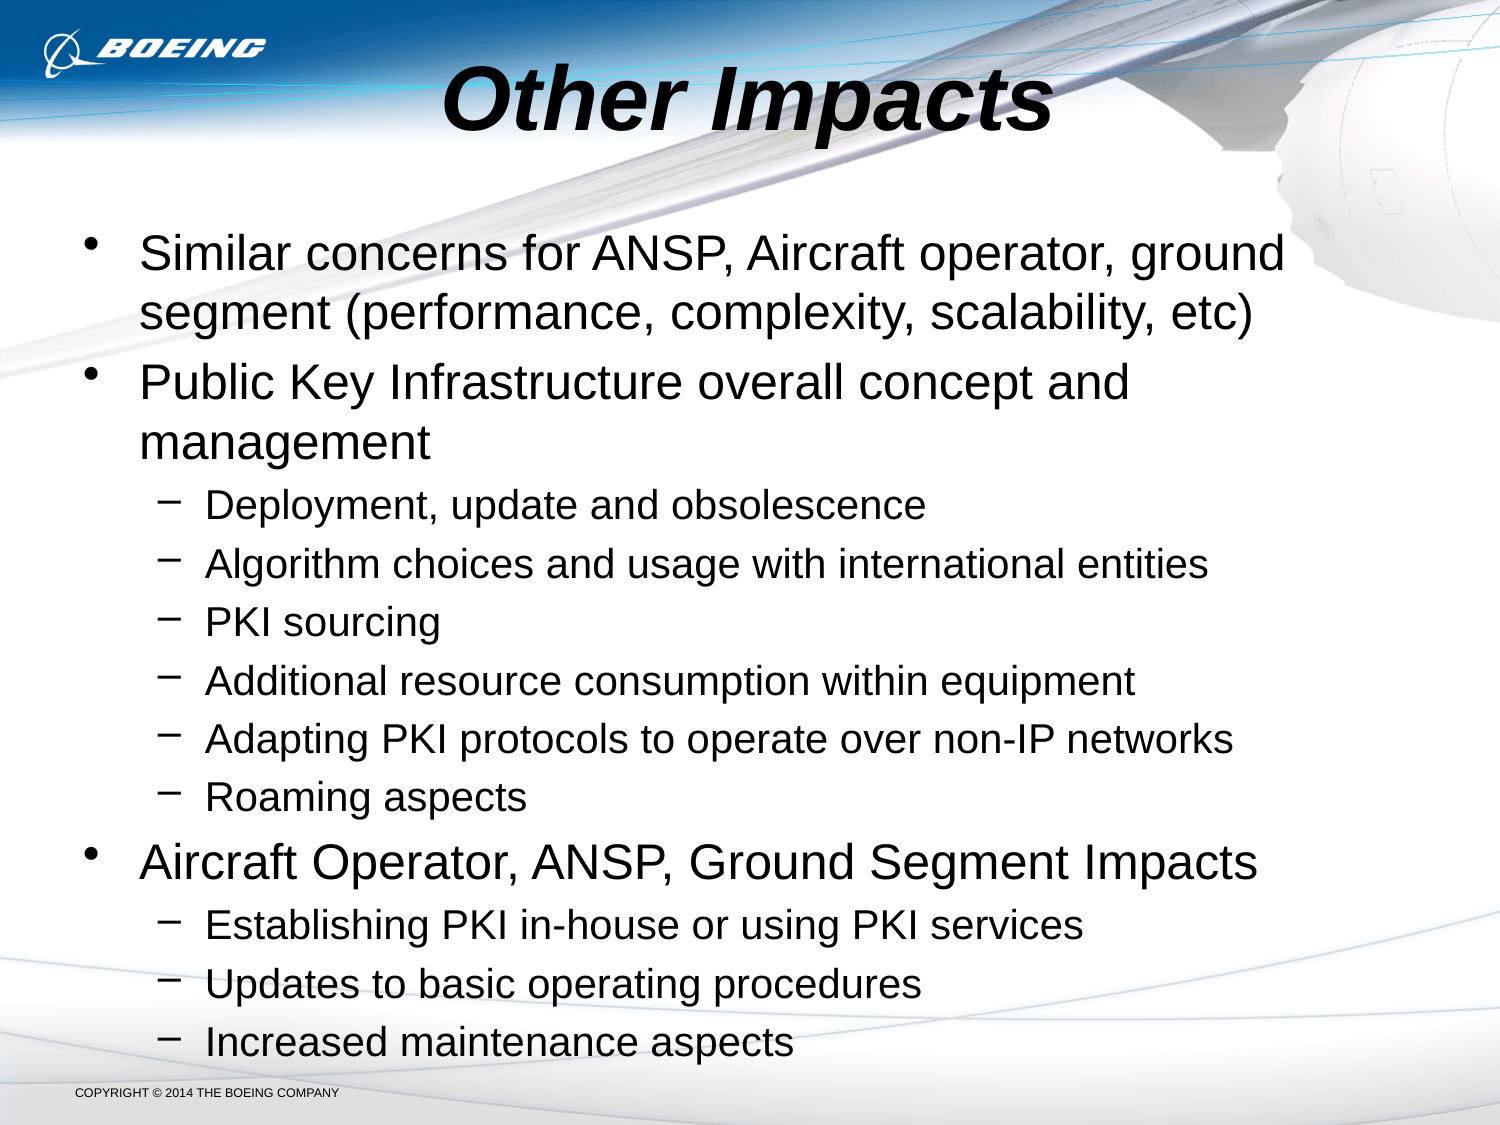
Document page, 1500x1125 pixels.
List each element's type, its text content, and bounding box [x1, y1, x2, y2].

list Similar concerns for ANSP, Aircraft operator, ground segment (performance, complexity, scalability, etc) Public Key Infrastructure overall concept and management Deployment, update and obsolescence Algorithm choices and usage with international entities PKI sourcing Additional resource consumption within equipment Adapting PKI protocols to operate over non-IP networks Roaming aspects Aircraft Operator, ANSP, Ground Segment Impacts Establishing PKI in-house or using PKI services Updates to basic operating procedures Increased maintenance aspects [67, 212, 1430, 1017]
title Other Impacts [67, 56, 1430, 131]
picture [0, 0, 1500, 1125]
